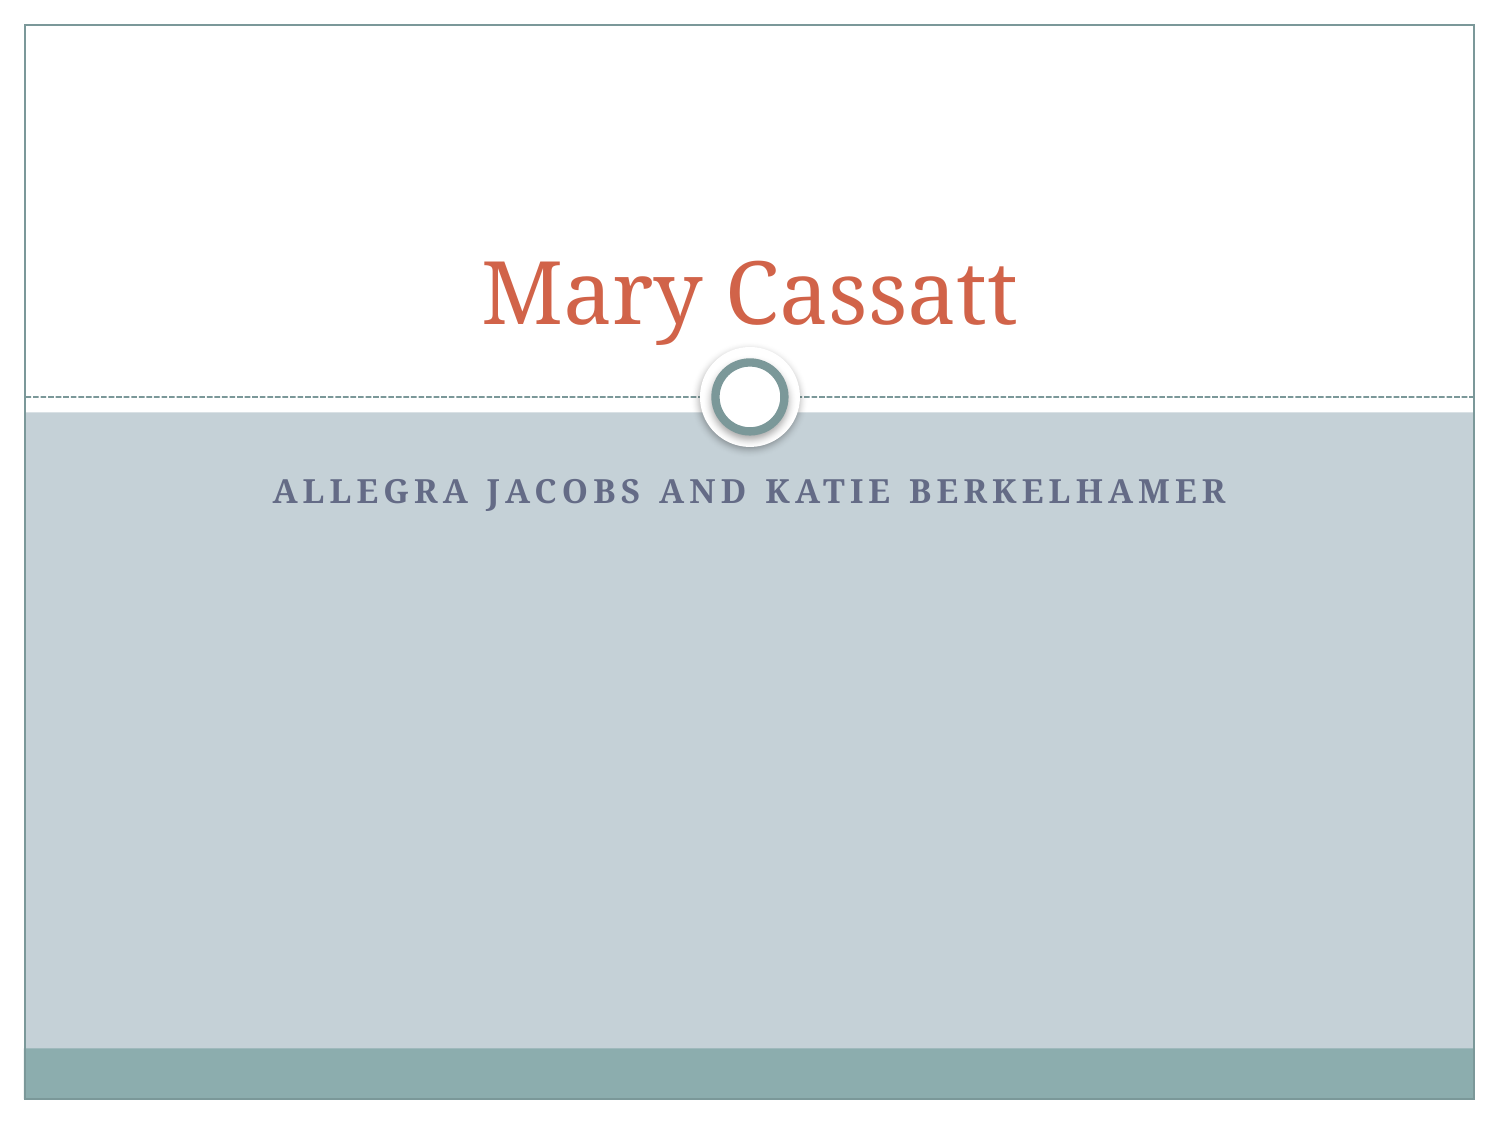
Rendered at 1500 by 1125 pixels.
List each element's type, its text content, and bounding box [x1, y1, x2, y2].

title Mary Cassatt [112, 62, 1388, 350]
subtitle Allegra jacobs and katie berkelhamer [225, 462, 1275, 750]
